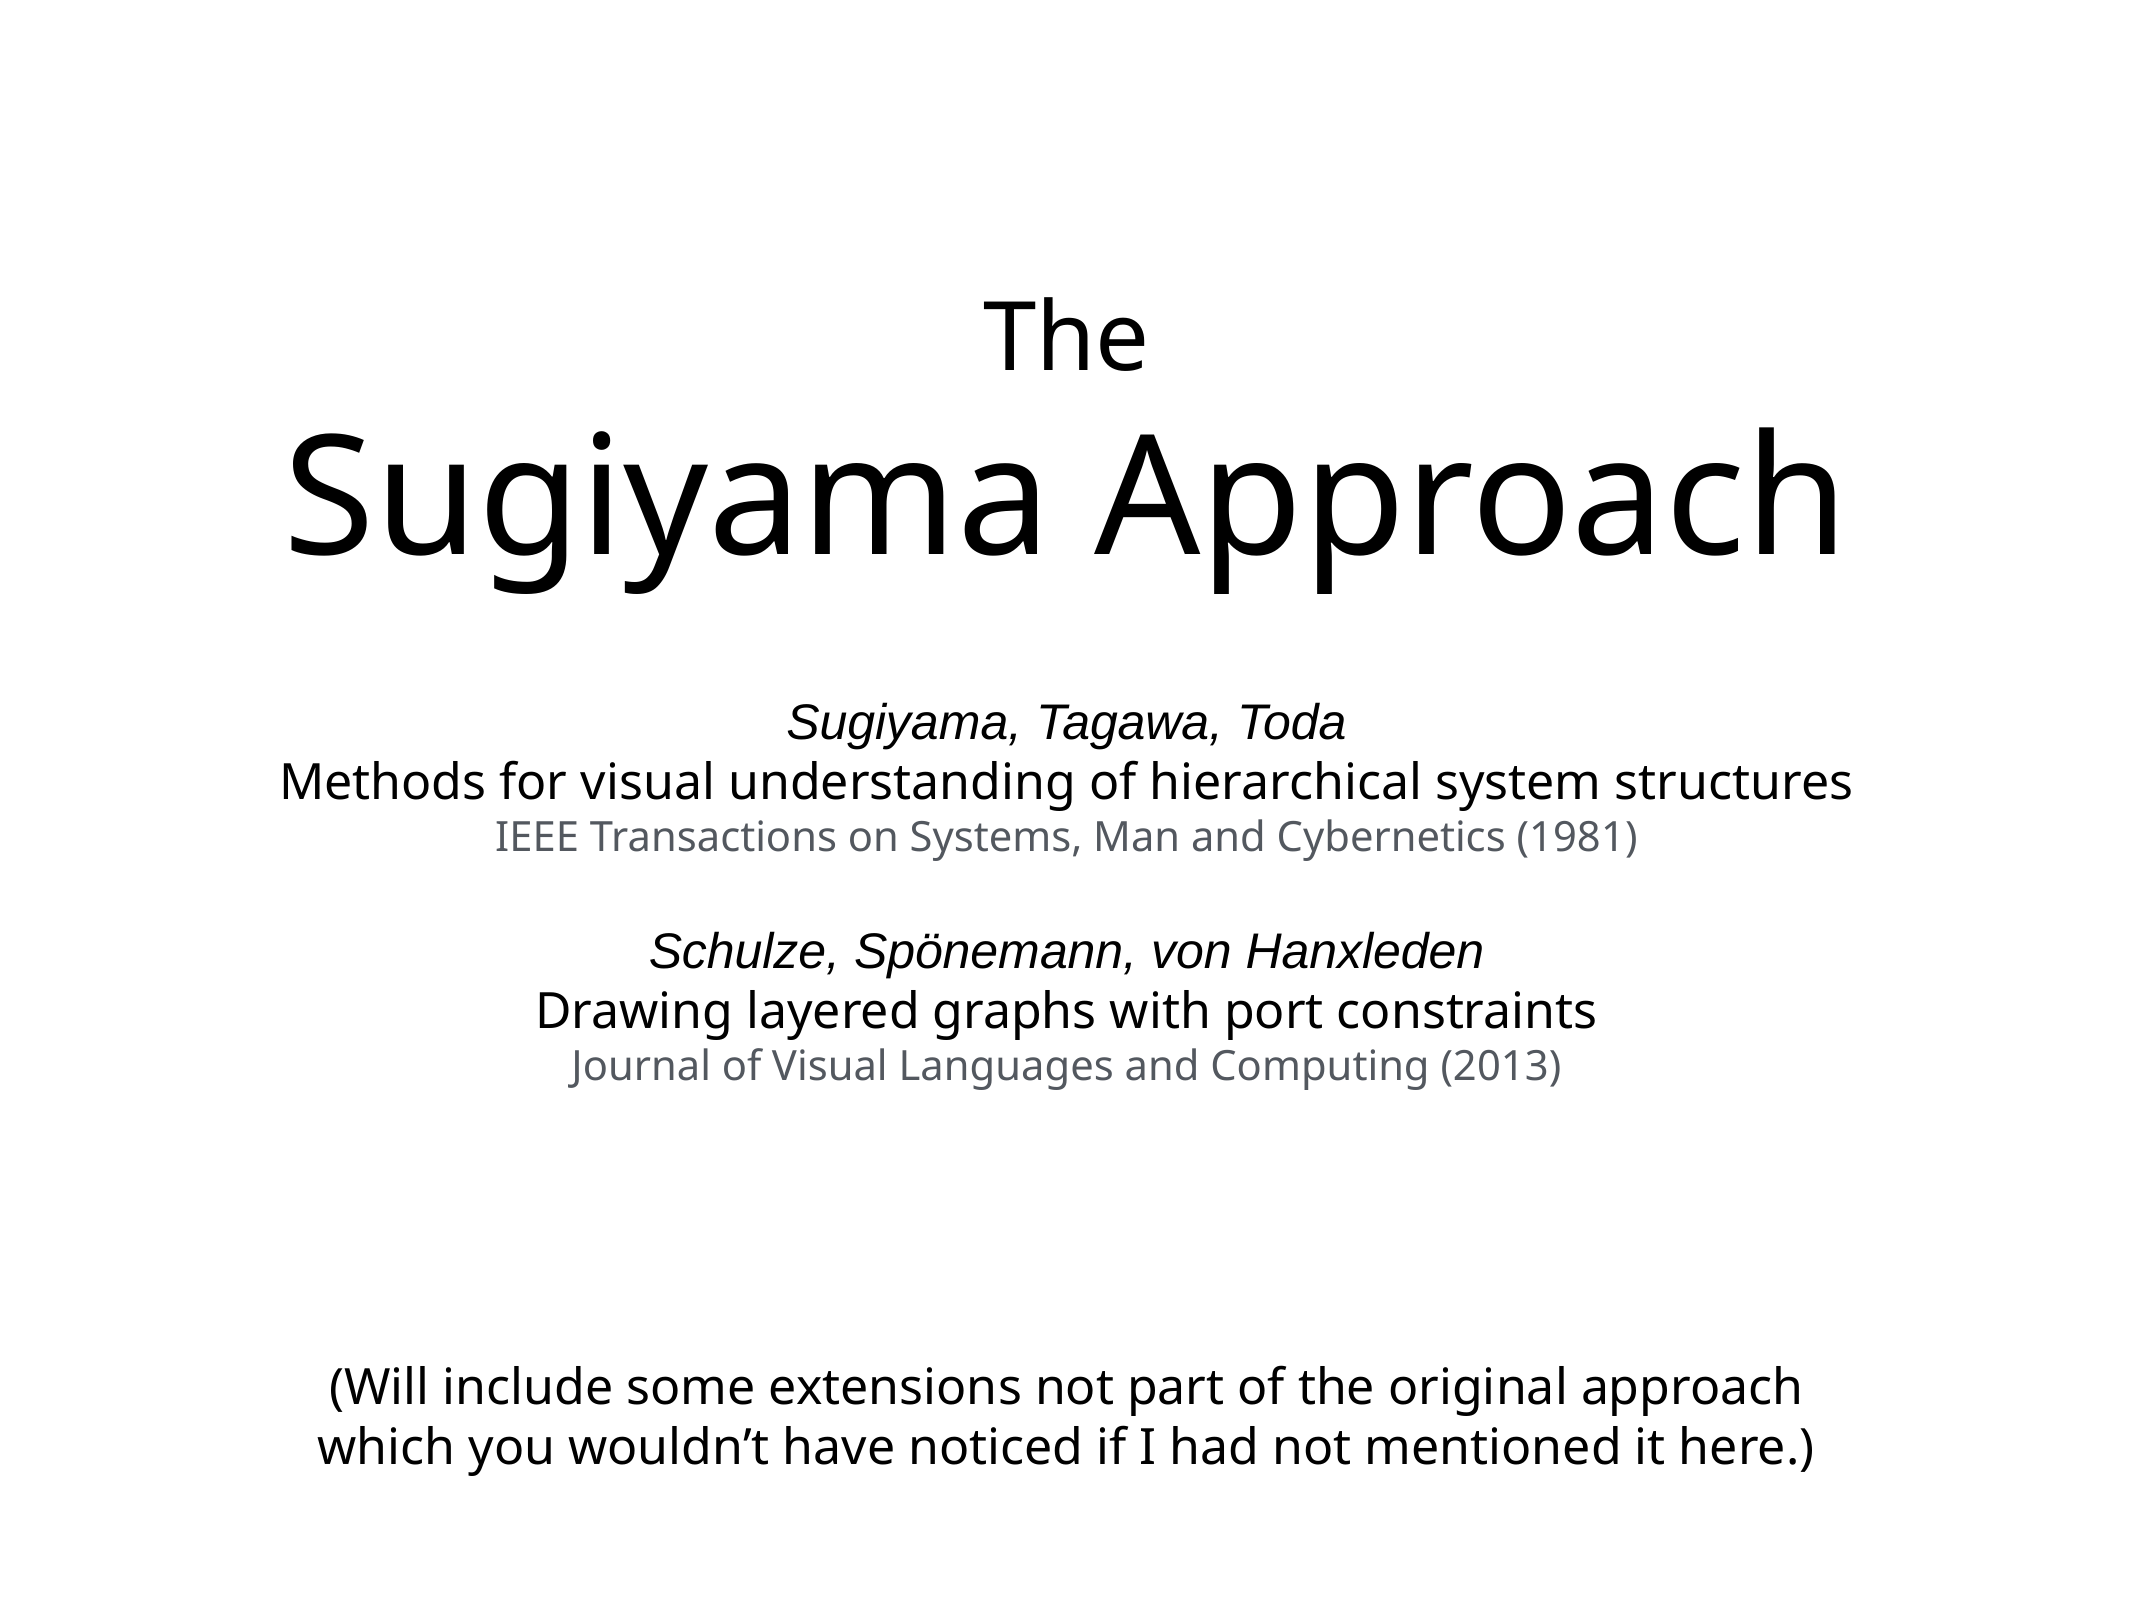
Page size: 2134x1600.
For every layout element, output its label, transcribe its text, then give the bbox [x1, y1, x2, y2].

text_box (Will include some extensions not part of the original approach which you wouldn’t have noticed if I had not mentioned it here.) [309, 1346, 1824, 1483]
text_box Sugiyama, Tagawa, Toda Methods for visual understanding of hierarchical system structures IEEE Transactions on Systems, Man and Cybernetics (1981) [89, 681, 2045, 868]
text_box The [975, 266, 1159, 399]
title Sugiyama Approach [207, 216, 1926, 681]
text_box Schulze, Spönemann, von Hanxleden Drawing layered graphs with port constraints Journal of Visual Languages and Computing (2013) [89, 910, 2045, 1098]
